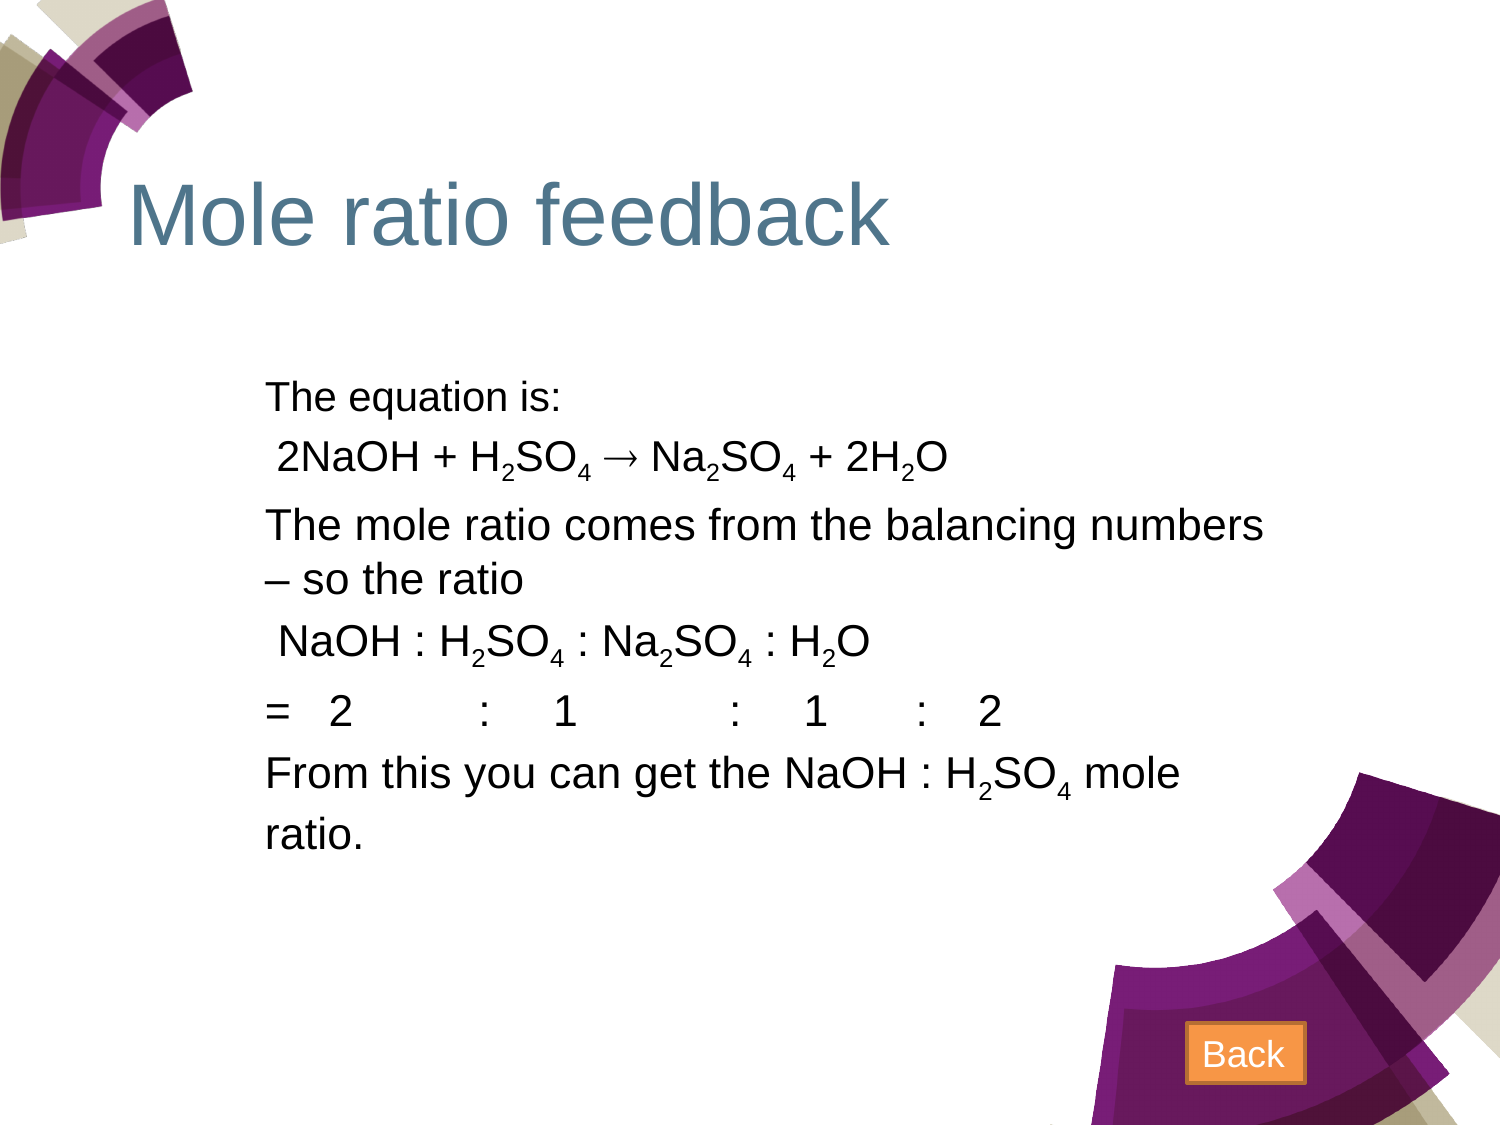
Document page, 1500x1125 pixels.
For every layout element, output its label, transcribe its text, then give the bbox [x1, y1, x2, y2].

picture [0, 0, 219, 256]
picture [1009, 716, 1500, 1125]
title Mole ratio feedback [112, 90, 1388, 332]
text_box The equation is: 2NaOH + H2SO4  Na2SO4 + 2H2O The mole ratio comes from the balancing numbers – so the ratio NaOH : H2SO4 : Na2SO4 : H2O = 2 : 1 : 1 : 2 From this you can get the NaOH : H2SO4 mole ratio. [249, 361, 1300, 988]
text_box Back [1185, 1021, 1307, 1085]
